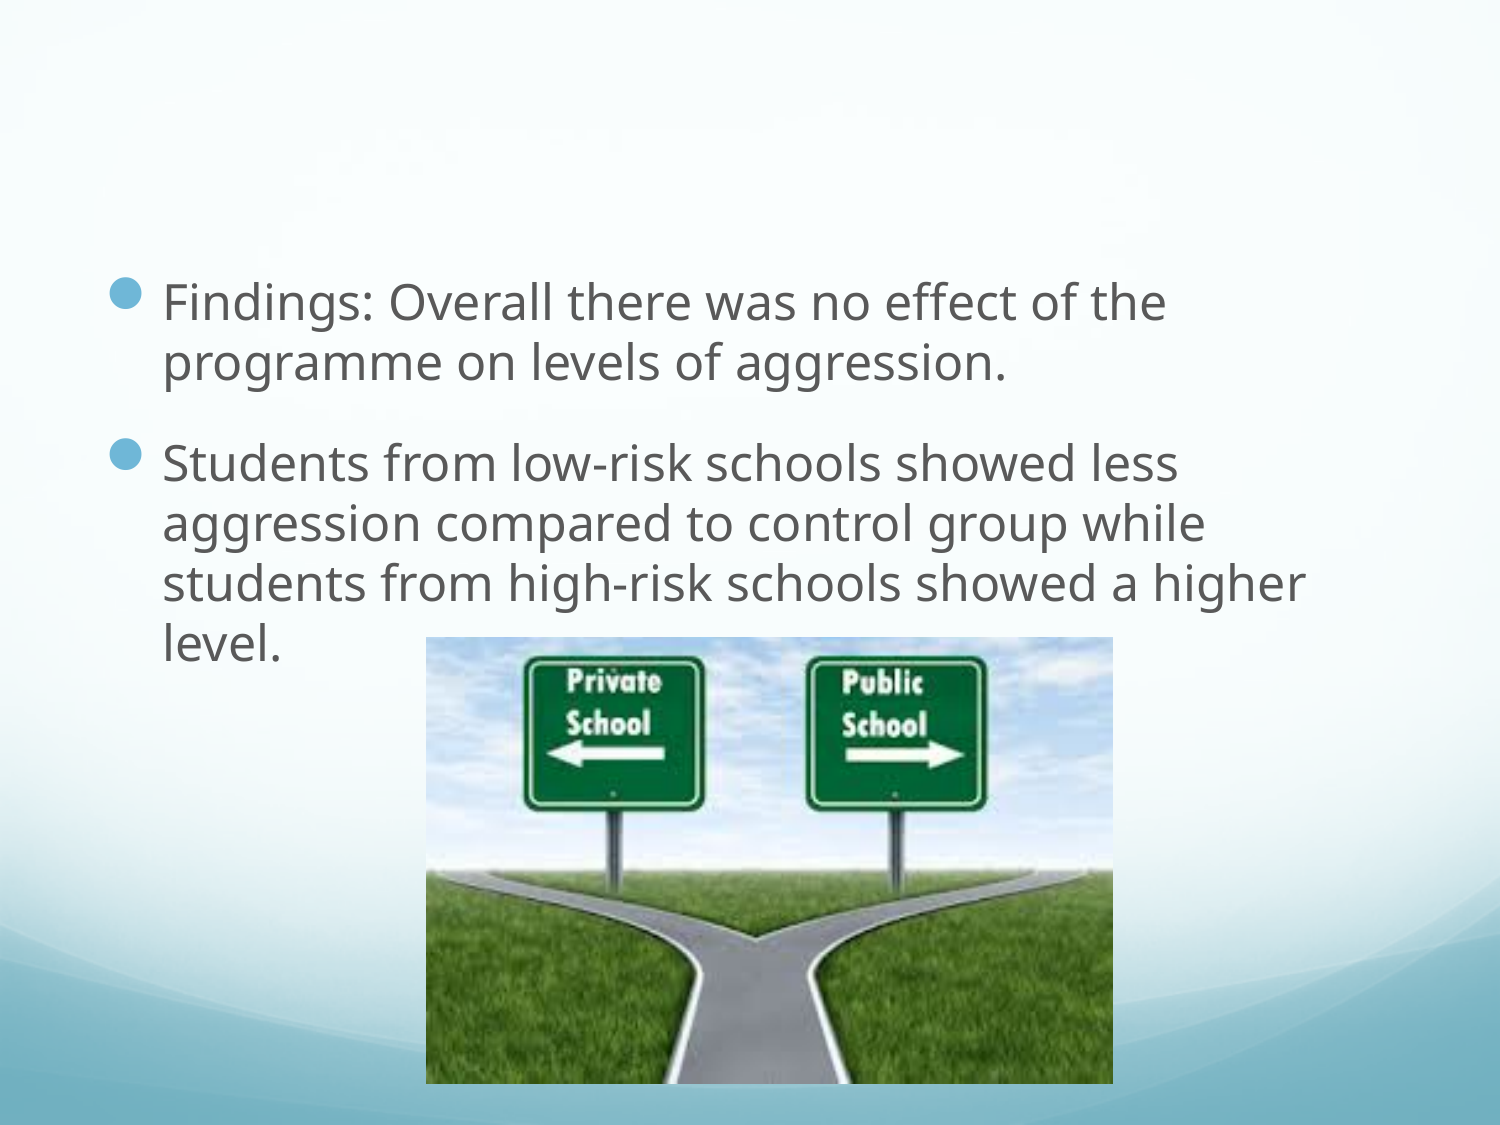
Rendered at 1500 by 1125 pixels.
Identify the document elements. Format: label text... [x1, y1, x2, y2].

list Findings: Overall there was no effect of the programme on levels of aggression. Students from low-risk schools showed less aggression compared to control group while students from high-risk schools showed a higher level. [90, 262, 1410, 975]
picture [426, 637, 1113, 1085]
